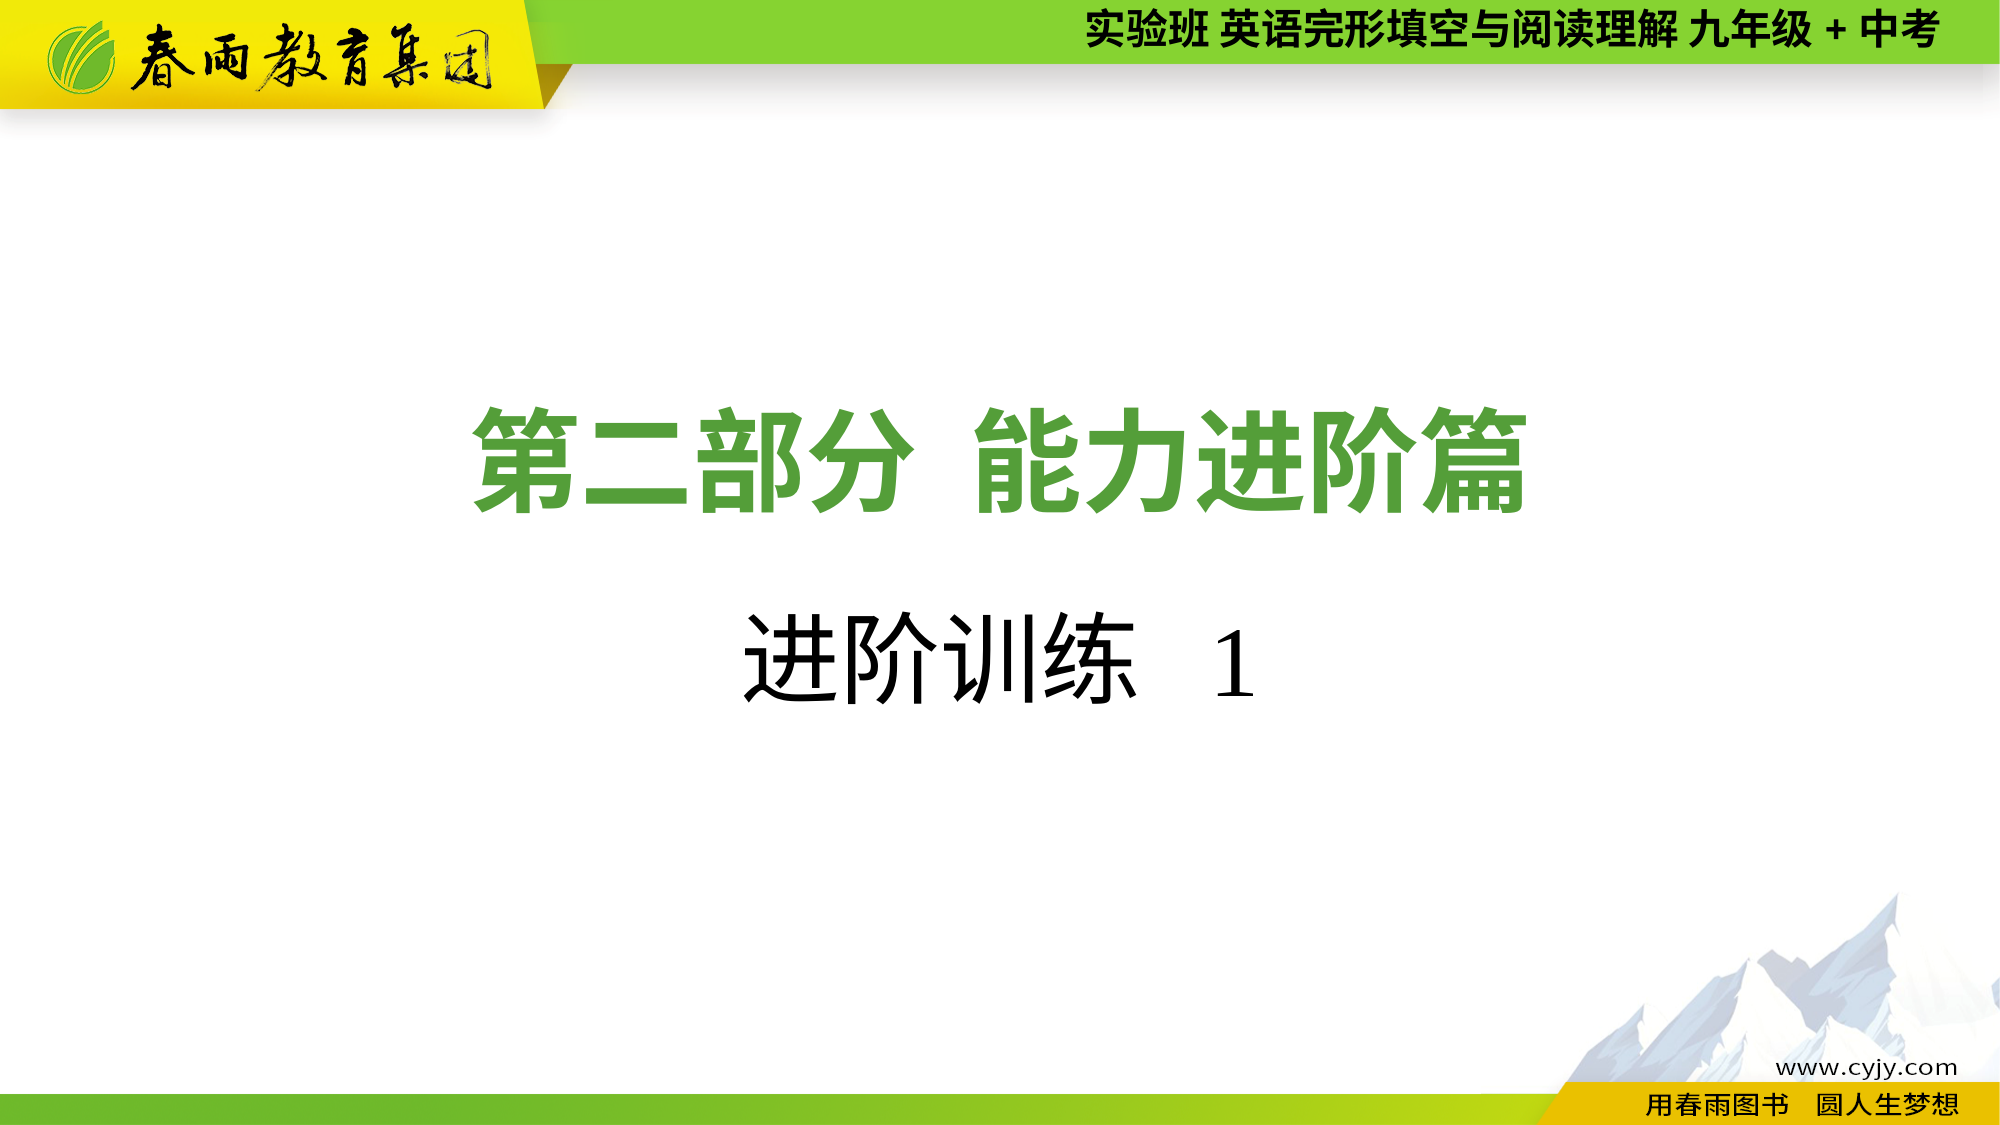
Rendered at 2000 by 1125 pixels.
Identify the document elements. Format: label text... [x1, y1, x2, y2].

text_box 进阶训练 1 [54, 528, 1946, 724]
picture [0, 0, 2000, 1125]
text_box 第二部分 能力进阶篇 [54, 316, 1946, 528]
